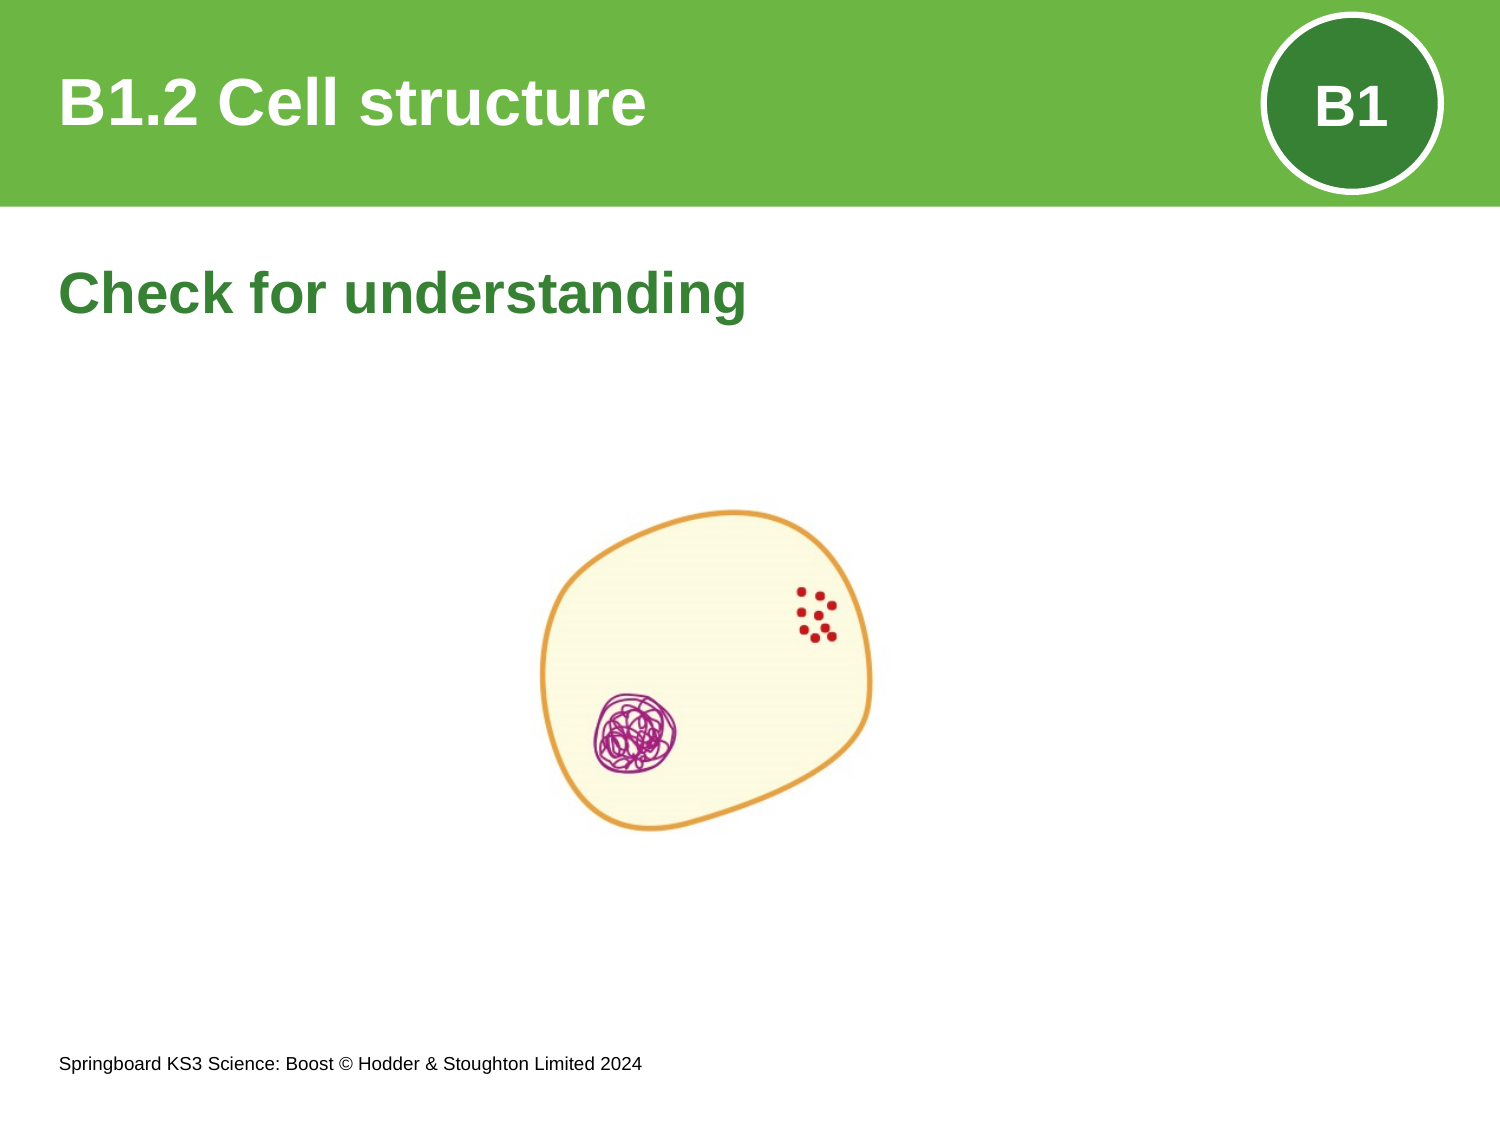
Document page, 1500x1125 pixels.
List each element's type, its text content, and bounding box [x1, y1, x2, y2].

text_box B1 [1262, 13, 1442, 193]
text_box Check for understanding [58, 247, 1441, 344]
picture [493, 494, 911, 839]
footer Springboard KS3 Science: Boost © Hodder & Stoughton Limited 2024 [59, 1033, 680, 1094]
title B1.2 Cell structure [59, 0, 1240, 207]
